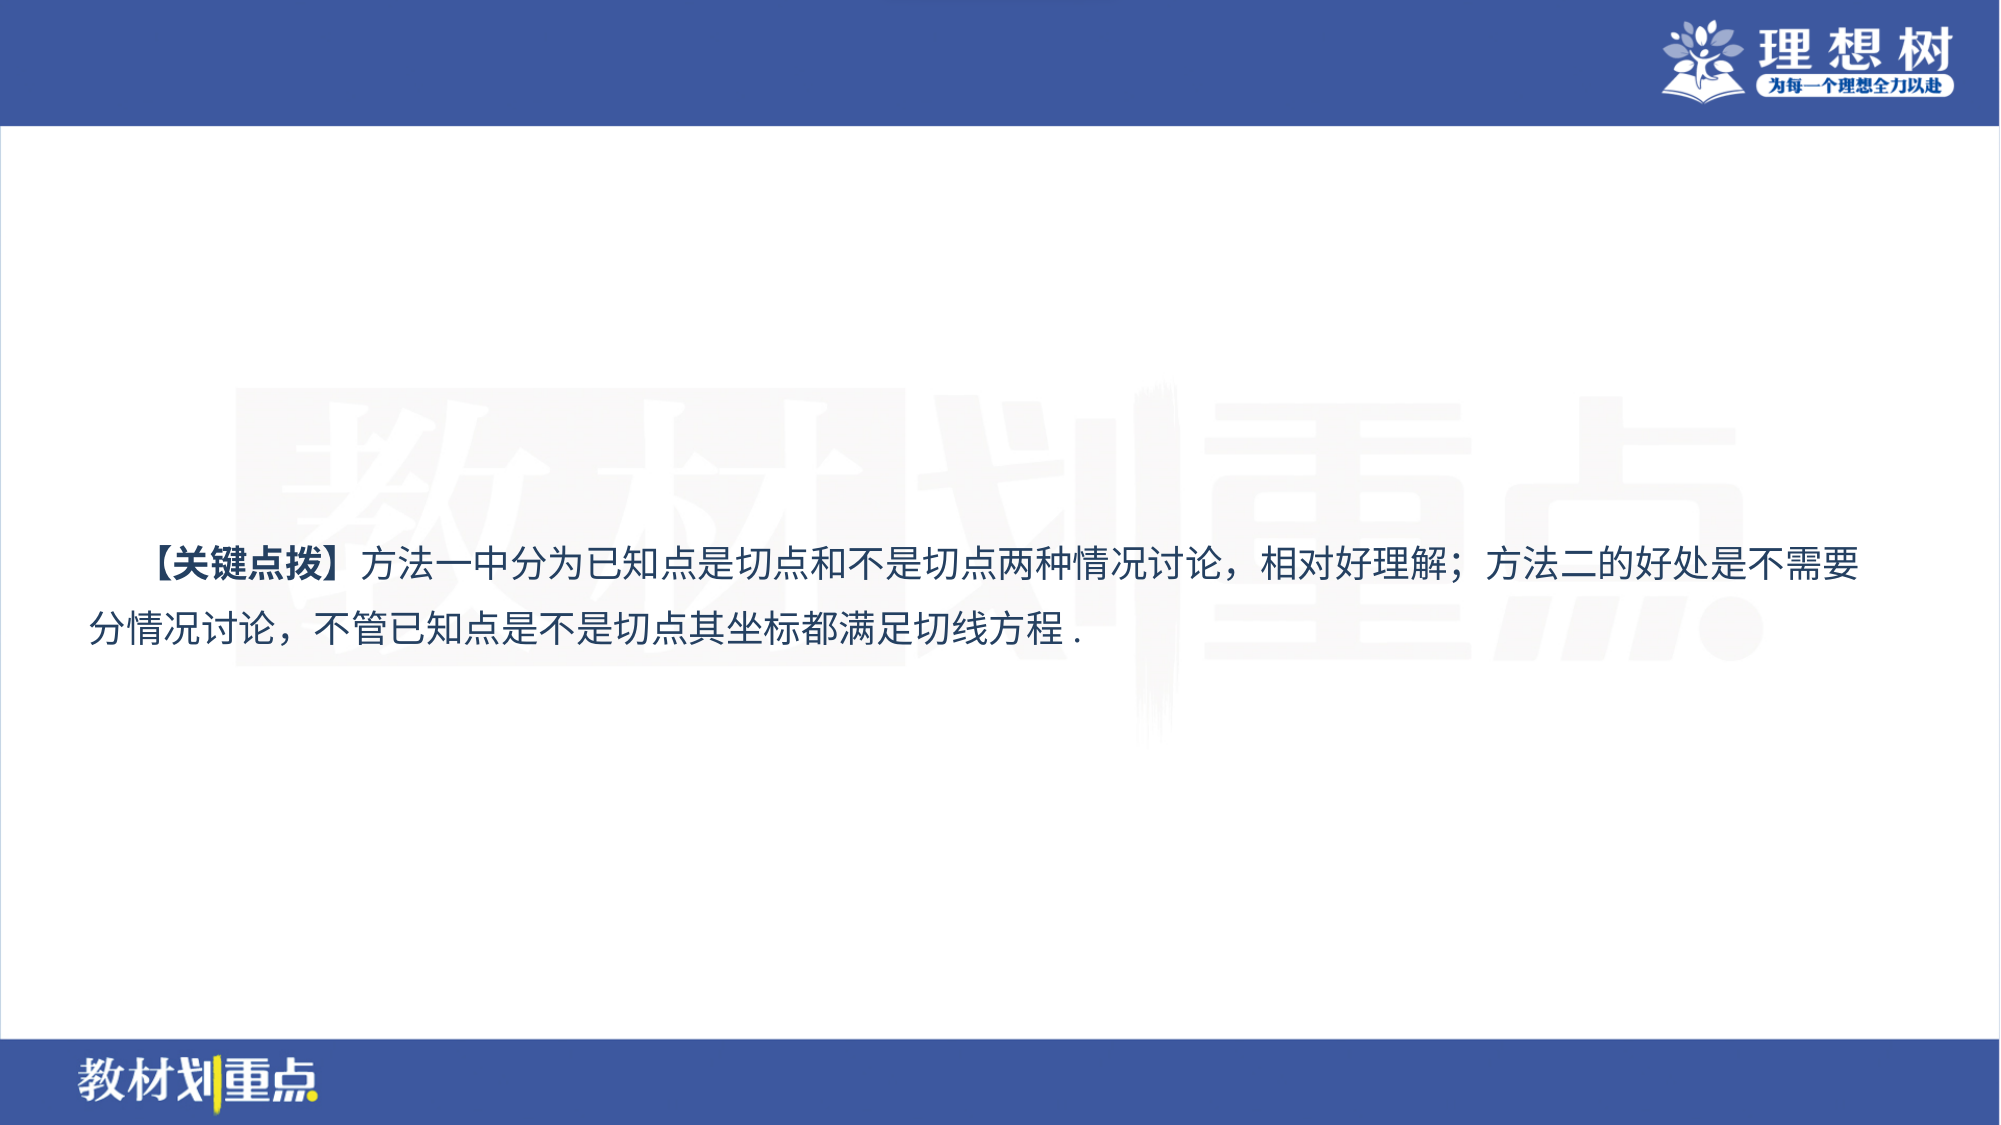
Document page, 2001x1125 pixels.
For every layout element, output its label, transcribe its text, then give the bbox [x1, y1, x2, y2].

picture [0, 0, 2000, 1125]
text_box 【关键点拨】方法一中分为已知点是切点和不是切点两种情况讨论，相对好理解；方法二的好处是不需要 分情况讨论，不管已知点是不是切点其坐标都满足切线方程. [88, 516, 1911, 644]
